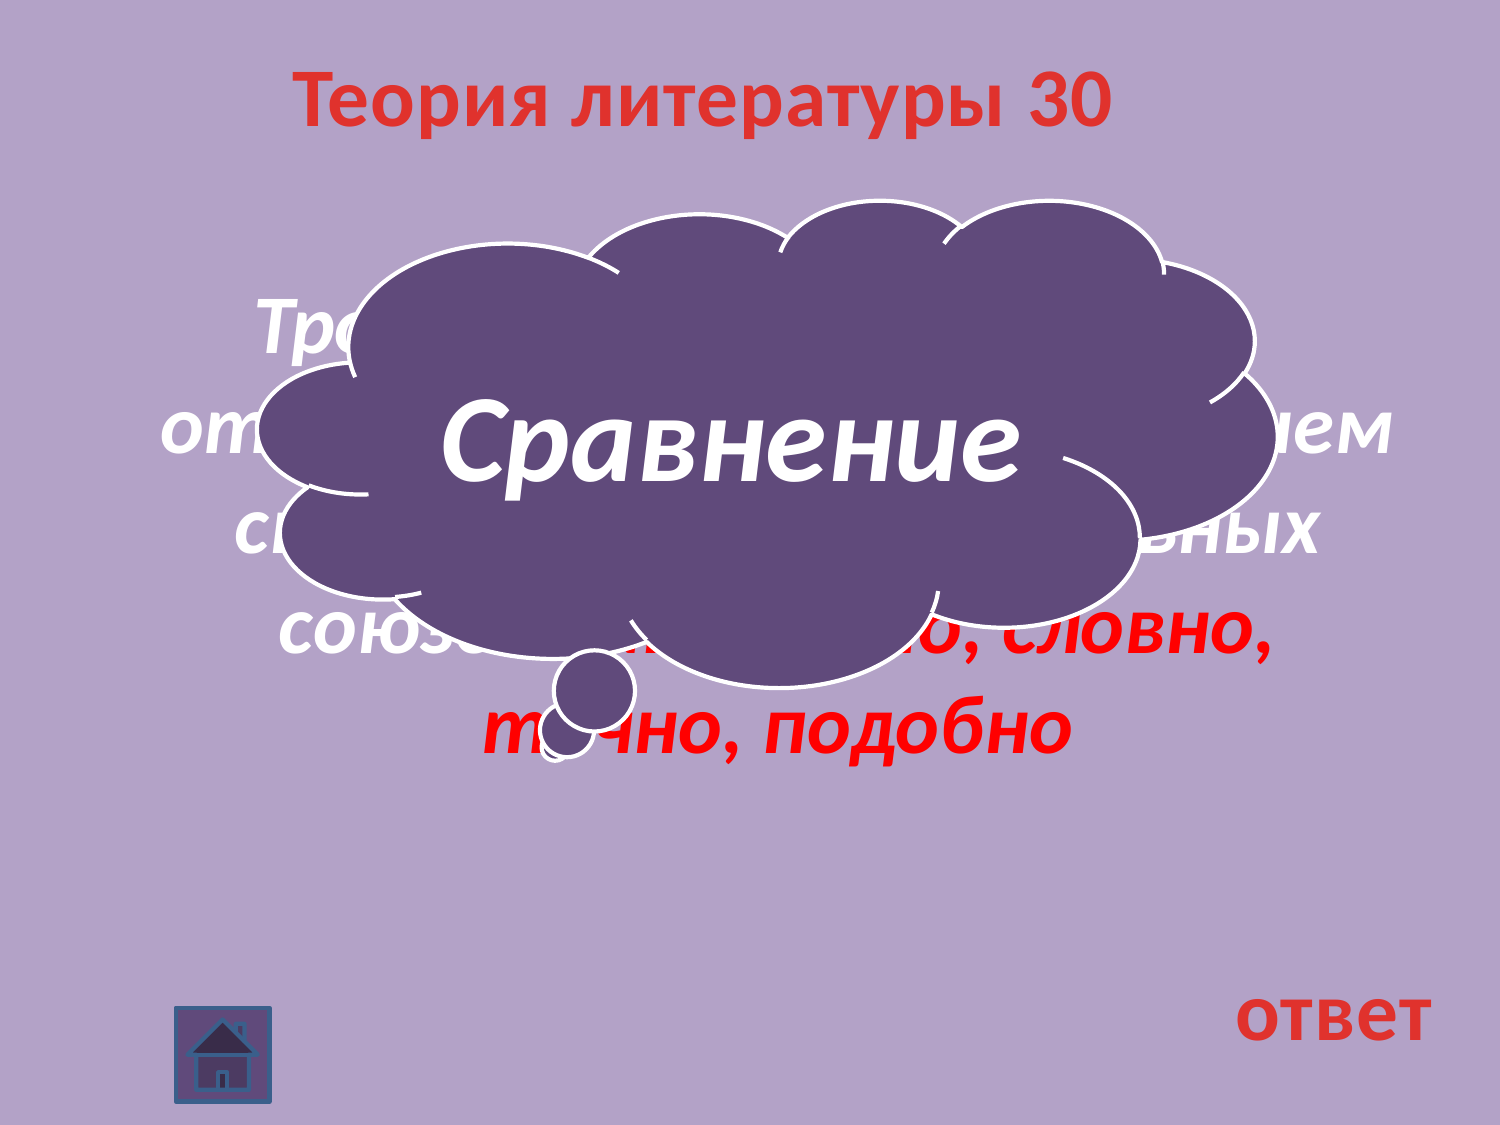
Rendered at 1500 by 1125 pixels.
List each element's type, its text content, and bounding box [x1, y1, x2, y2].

text_box Сравнение [254, 198, 1280, 763]
text_box ответ [1220, 949, 1448, 1065]
list Троп, близкий к метафоре, отличающийся от неё наличием специальных сравнительных союзов как, будто, словно, точно, подобно [75, 262, 1425, 1005]
text_box [174, 1006, 272, 1104]
text_box Теория литературы 30 [246, 35, 1161, 151]
